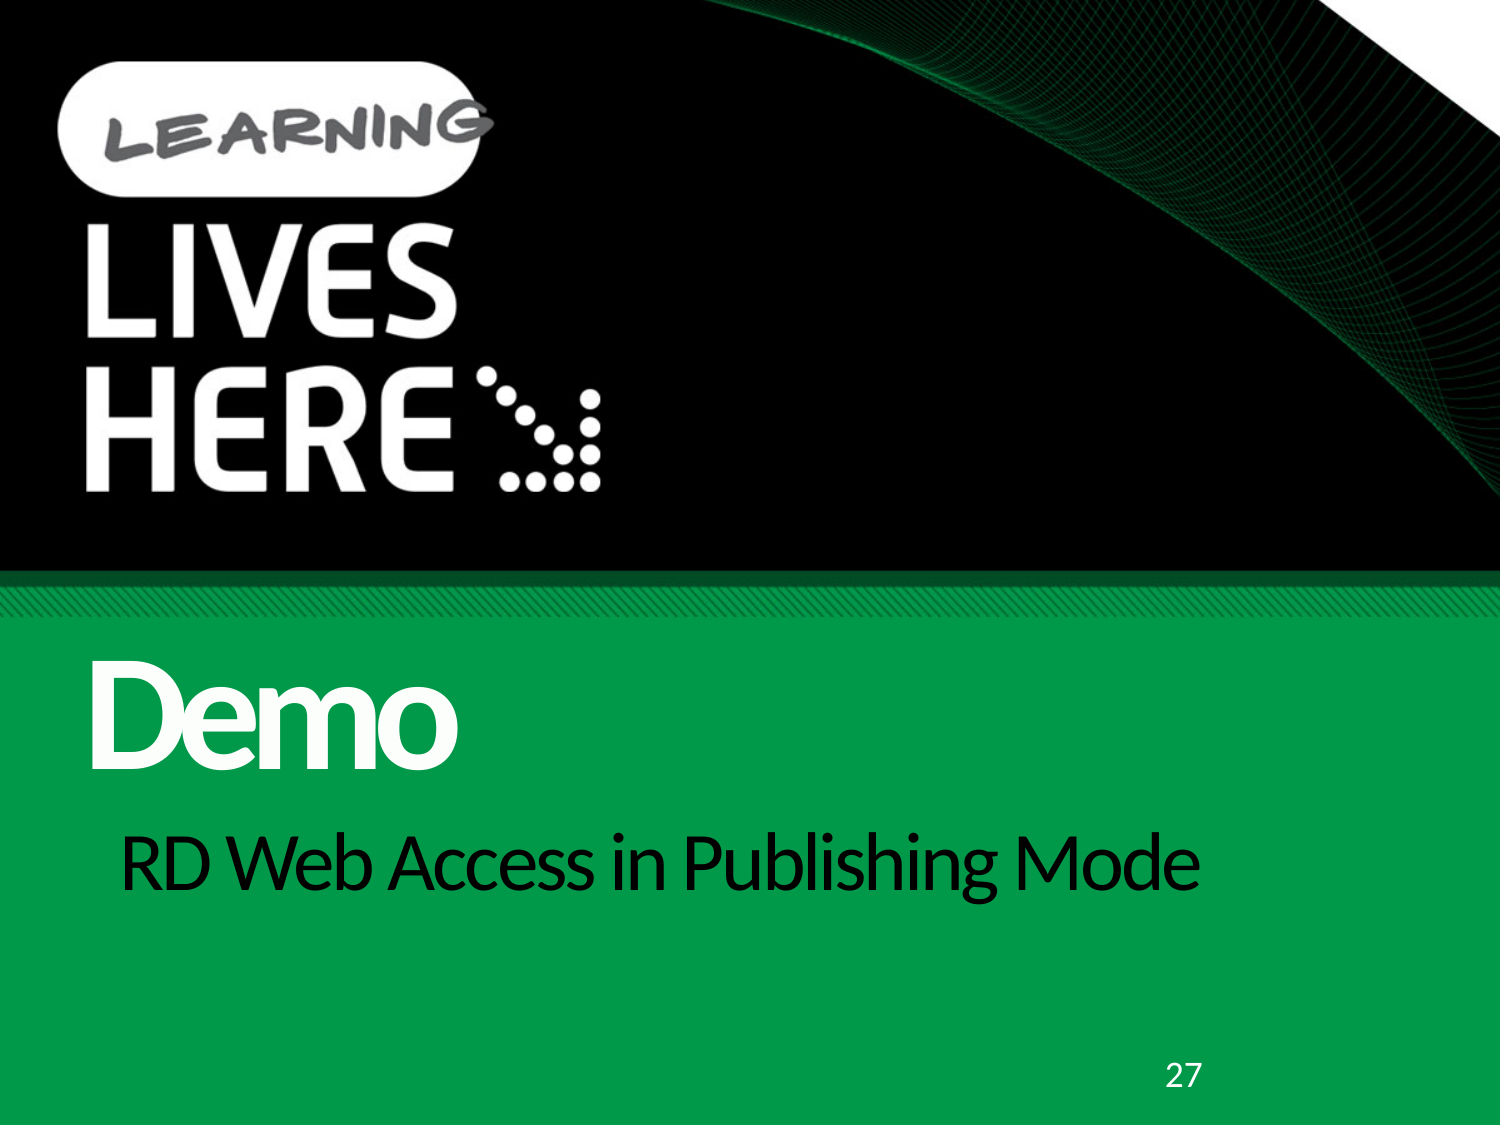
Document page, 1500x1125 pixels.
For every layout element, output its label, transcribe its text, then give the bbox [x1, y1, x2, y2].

slide_number 27 [1149, 1042, 1500, 1103]
picture [0, 0, 1500, 1125]
list Demo [83, 625, 1344, 800]
title RD Web Access in Publishing Mode [119, 818, 1375, 943]
